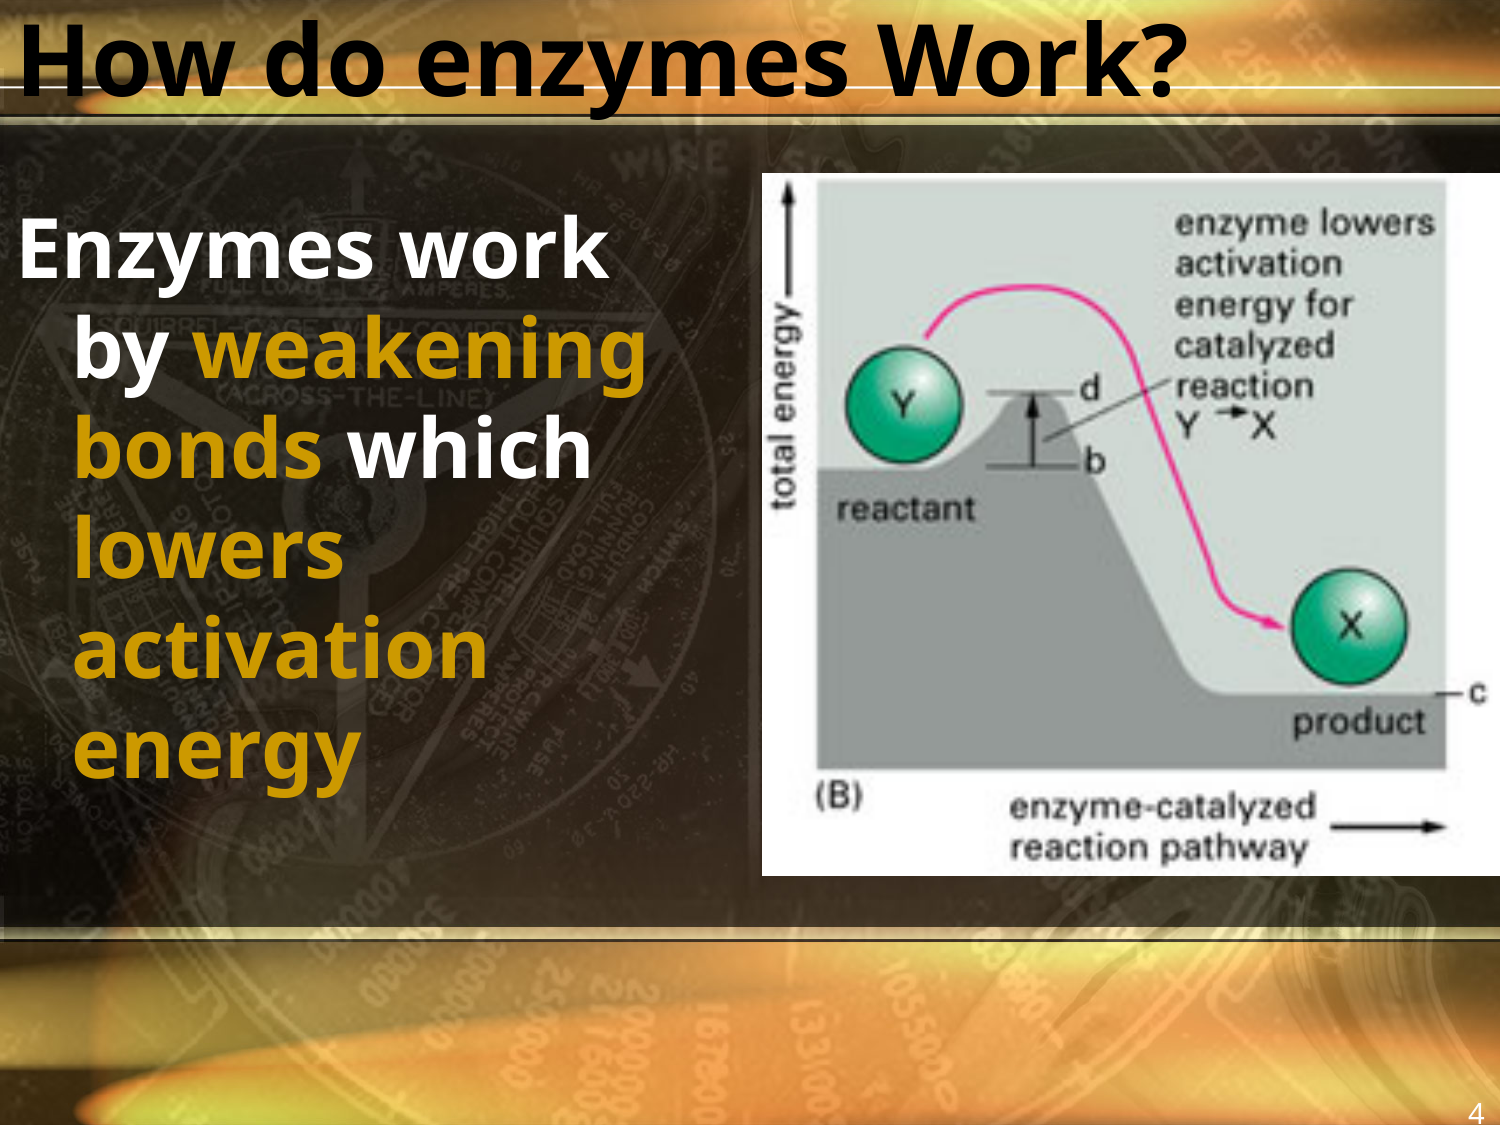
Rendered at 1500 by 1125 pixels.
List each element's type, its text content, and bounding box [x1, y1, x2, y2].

title How do enzymes Work? [0, 0, 1500, 113]
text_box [762, 173, 1500, 877]
slide_number 4 [1187, 1087, 1500, 1125]
picture [0, 113, 1500, 1125]
list Enzymes work by weakening bonds which lowers activation energy [0, 187, 738, 863]
